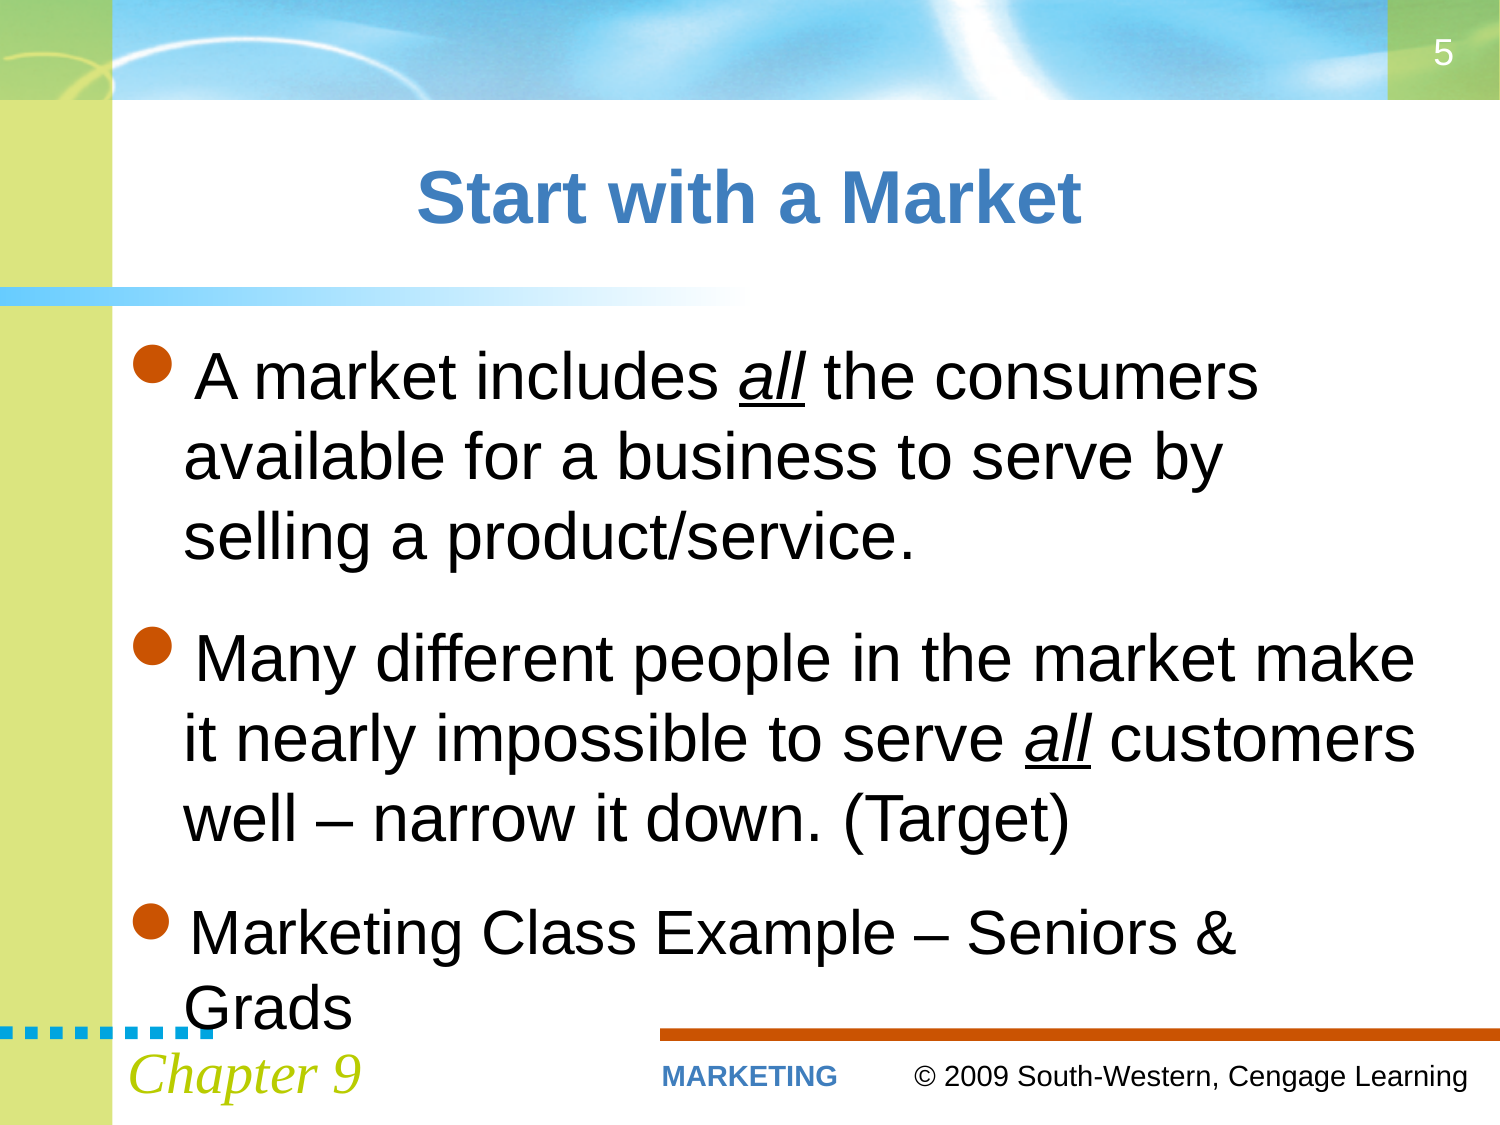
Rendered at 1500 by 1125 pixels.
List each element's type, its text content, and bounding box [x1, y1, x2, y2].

title Start with a Market [112, 99, 1388, 288]
list A market includes all the consumers available for a business to serve by selling a product/service. Many different people in the market make it nearly impossible to serve all customers well – narrow it down. (Target) Marketing Class Example – Seniors & Grads [112, 324, 1438, 1001]
footer Chapter 9 [112, 1012, 638, 1113]
slide_number 5 [1387, 0, 1500, 101]
